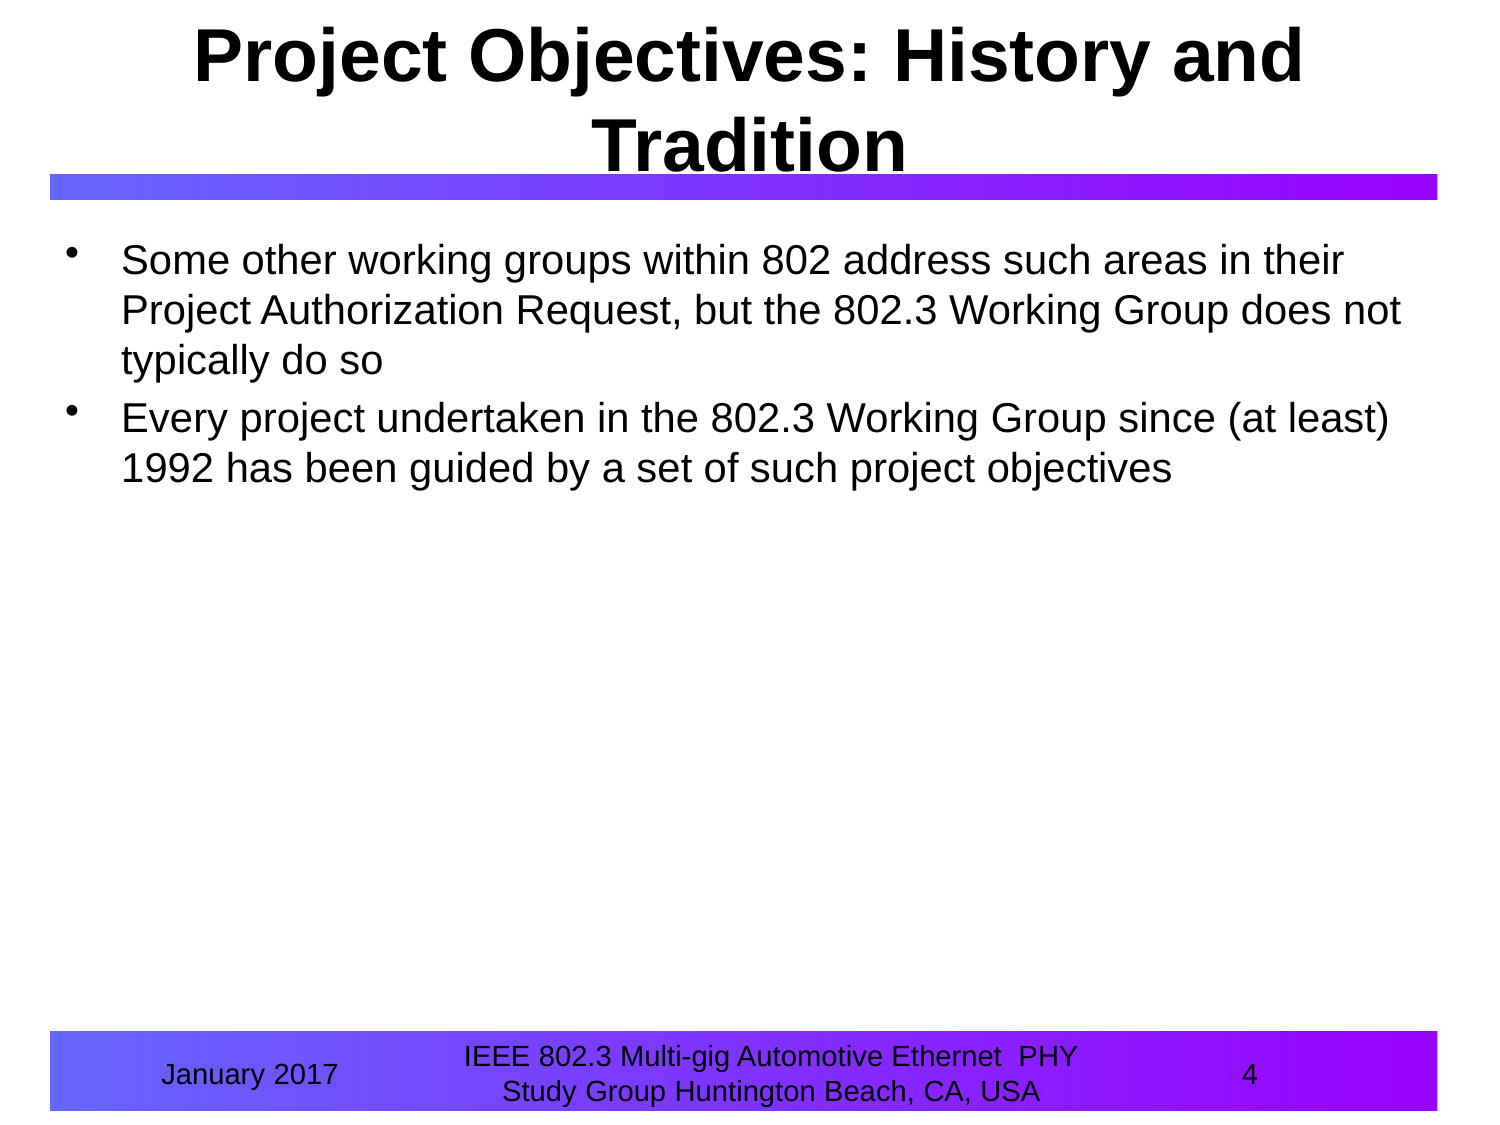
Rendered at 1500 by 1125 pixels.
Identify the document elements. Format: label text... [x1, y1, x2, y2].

footer IEEE 802.3 Multi-gig Automotive Ethernet PHY Study Group Huntington Beach, CA, USA [416, 1042, 1074, 1103]
title Project Objectives: History and Tradition [75, 25, 1425, 168]
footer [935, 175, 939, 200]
slide_number 4 [1074, 1042, 1425, 1103]
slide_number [75, 1042, 416, 1103]
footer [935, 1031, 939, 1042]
list Some other working groups within 802 address such areas in their Project Authorization Request, but the 802.3 Working Group does not typically do so Every project undertaken in the 802.3 Working Group since (at least) 1992 has been guided by a set of such project objectives [50, 224, 1437, 1005]
